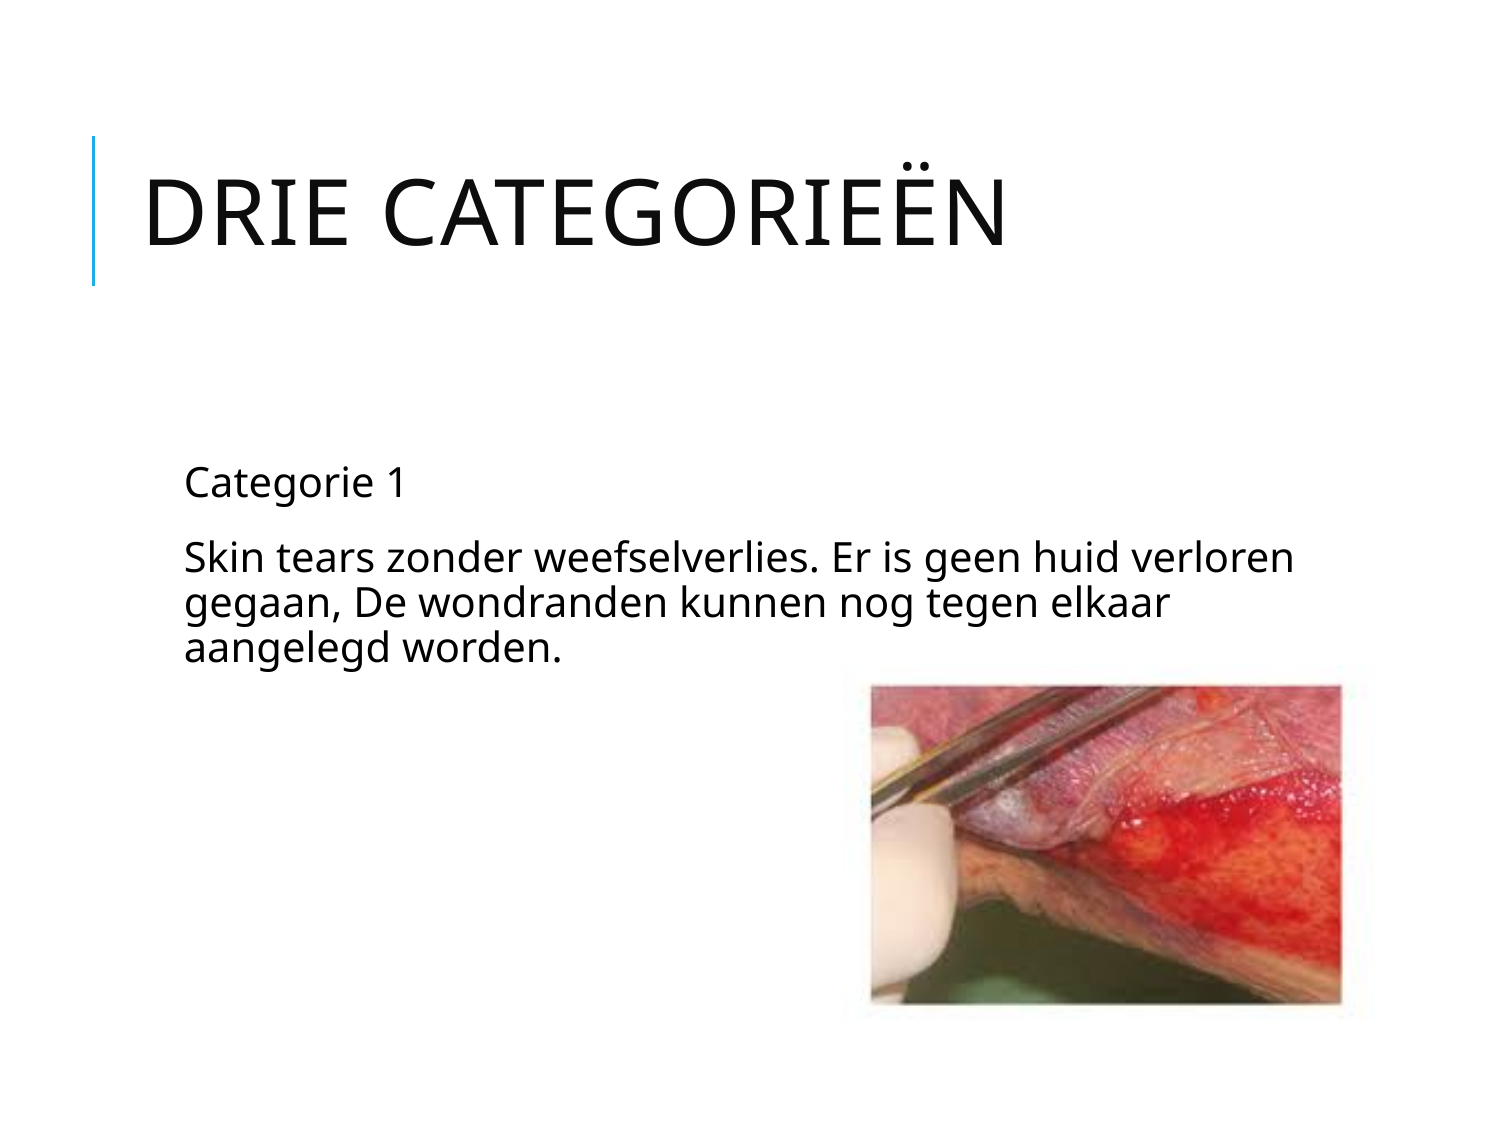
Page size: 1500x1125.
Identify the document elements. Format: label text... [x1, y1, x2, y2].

list Categorie 1 Skin tears zonder weefselverlies. Er is geen huid verloren gegaan, De wondranden kunnen nog tegen elkaar aangelegd worden. [126, 375, 1322, 1035]
picture [843, 665, 1375, 1038]
title drie categorieën [126, 96, 1322, 342]
